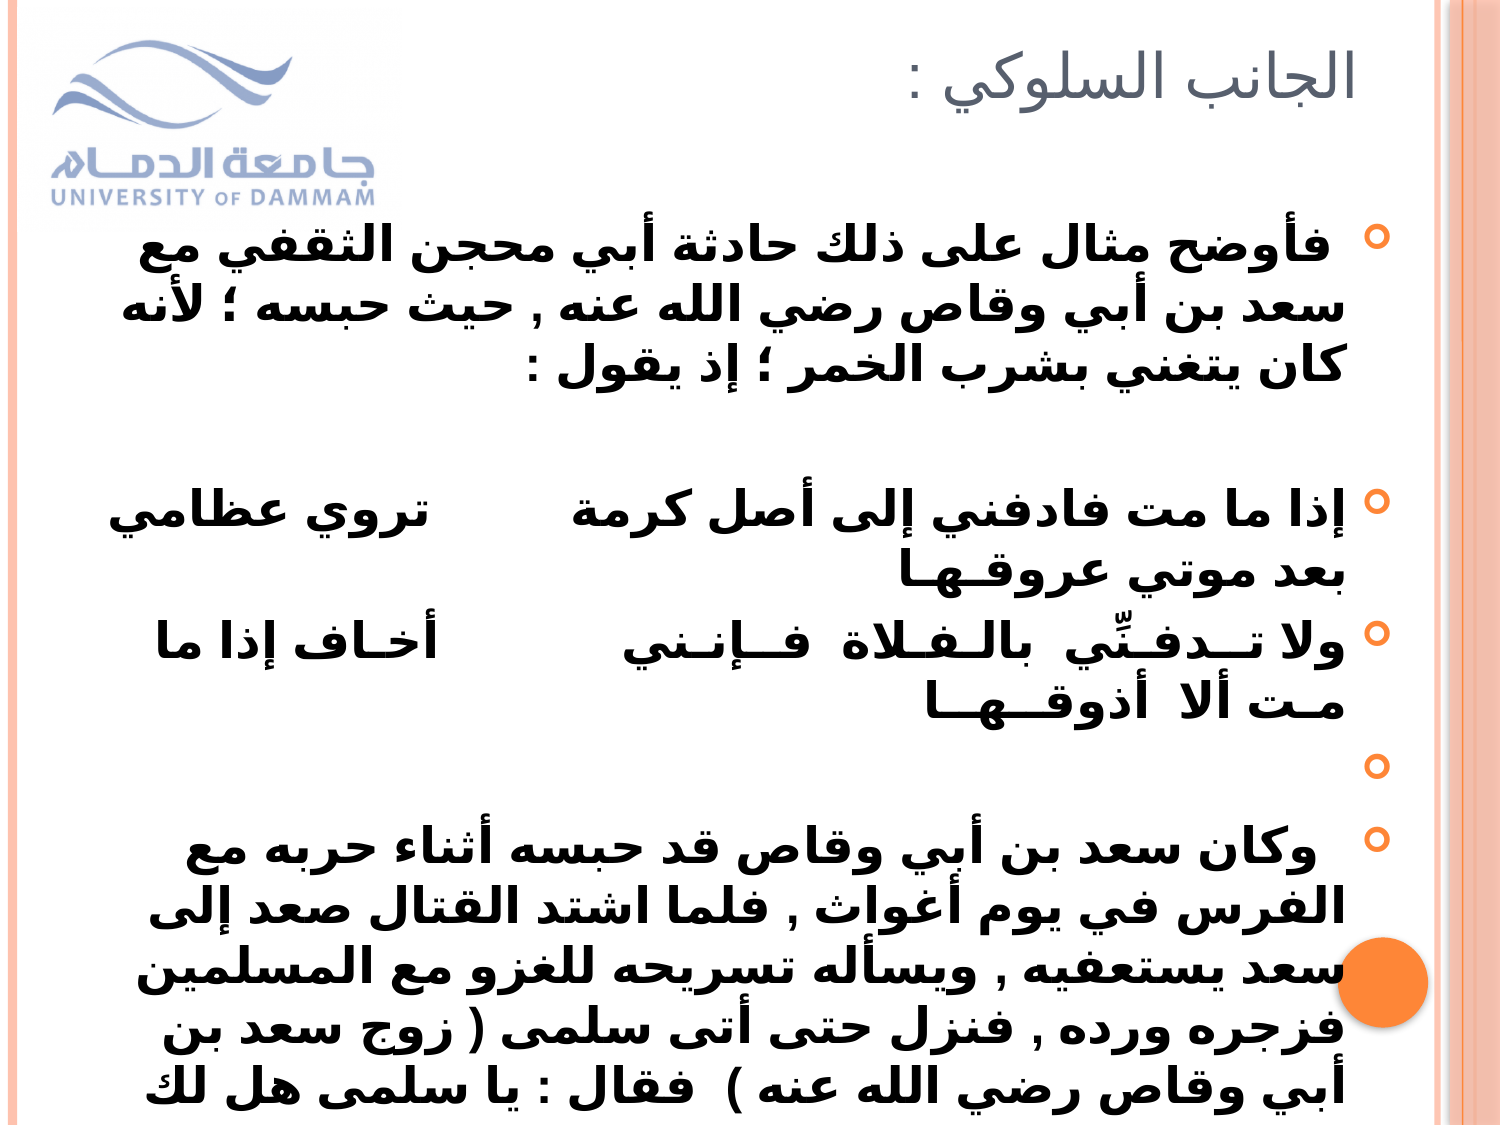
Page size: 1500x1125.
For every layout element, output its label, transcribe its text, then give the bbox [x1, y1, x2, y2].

picture [17, 7, 402, 233]
list فأوضح مثال على ذلك حادثة أبي محجن الثقفي مع سعد بن أبي وقاص رضي الله عنه , حيث حبسه ؛ لأنه كان يتغني بشرب الخمر ؛ إذ يقول : إذا ما مت فادفني إلى أصل كرمة تروي عظامي بعد موتي عروقـهـا ولا تــدفـنِّي بالـفـلاة فــإنـني أخـاف إذا ما مـت ألا أذوقــهــا وكان سعد بن أبي وقاص قد حبسه أثناء حربه مع الفرس في يوم أغواث , فلما اشتد القتال صعد إلى سعد يستعفيه , ويسأله تسريحه للغزو مع المسلمين فزجره ورده , فنزل حتى أتى سلمى ( زوج سعد بن أبي وقاص رضي الله عنه ) فقال : يا سلمى هل لك إلى خير ؟ قالت : وما ذاك قال : تخلين عني وتعيرينني البلقاء , فلله على أن سلمني الله أن أرجع إليكِ حتى أضع رجلي في قيدي , فقالت : وما أنا وذاك ! فرجع يرسف في قيوده ، ويقول : [52, 203, 1409, 1107]
title الجانب السلوكي : [891, 0, 1400, 119]
